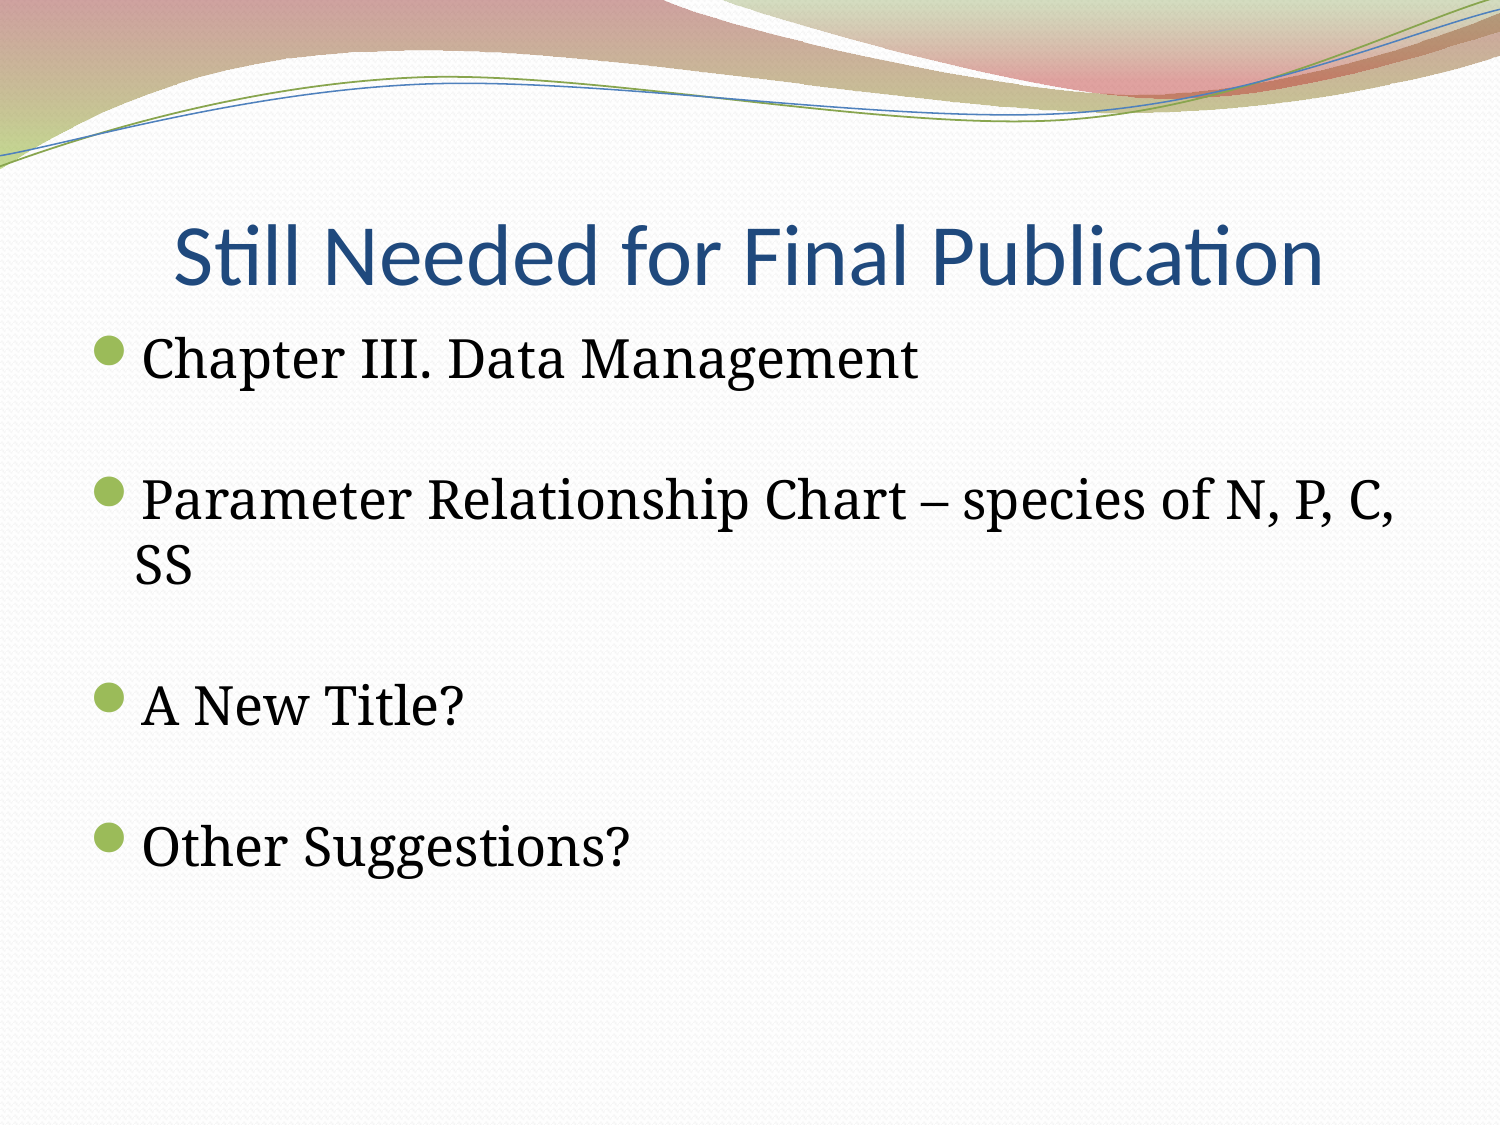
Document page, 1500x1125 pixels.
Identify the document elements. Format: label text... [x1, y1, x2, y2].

list Chapter III. Data Management Parameter Relationship Chart – species of N, P, C, SS A New Title? Other Suggestions? [75, 317, 1425, 1038]
title Still Needed for Final Publication [75, 115, 1425, 303]
